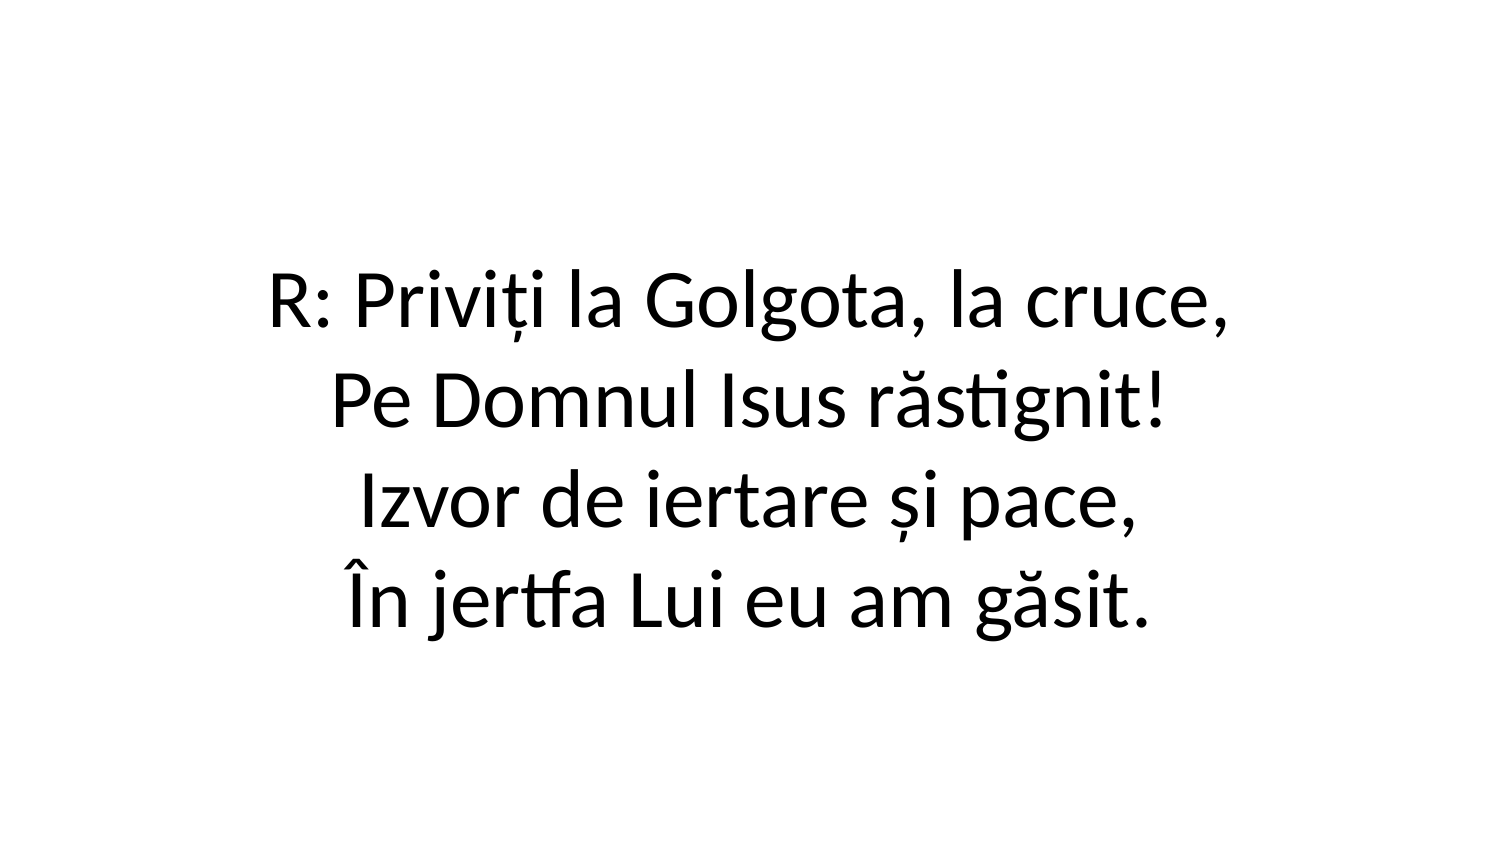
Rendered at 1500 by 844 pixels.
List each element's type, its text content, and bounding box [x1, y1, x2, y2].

text_box R: Priviți la Golgota, la cruce, Pe Domnul Isus răstignit! Izvor de iertare și pace, În jertfa Lui eu am găsit. [252, 192, 1248, 652]
